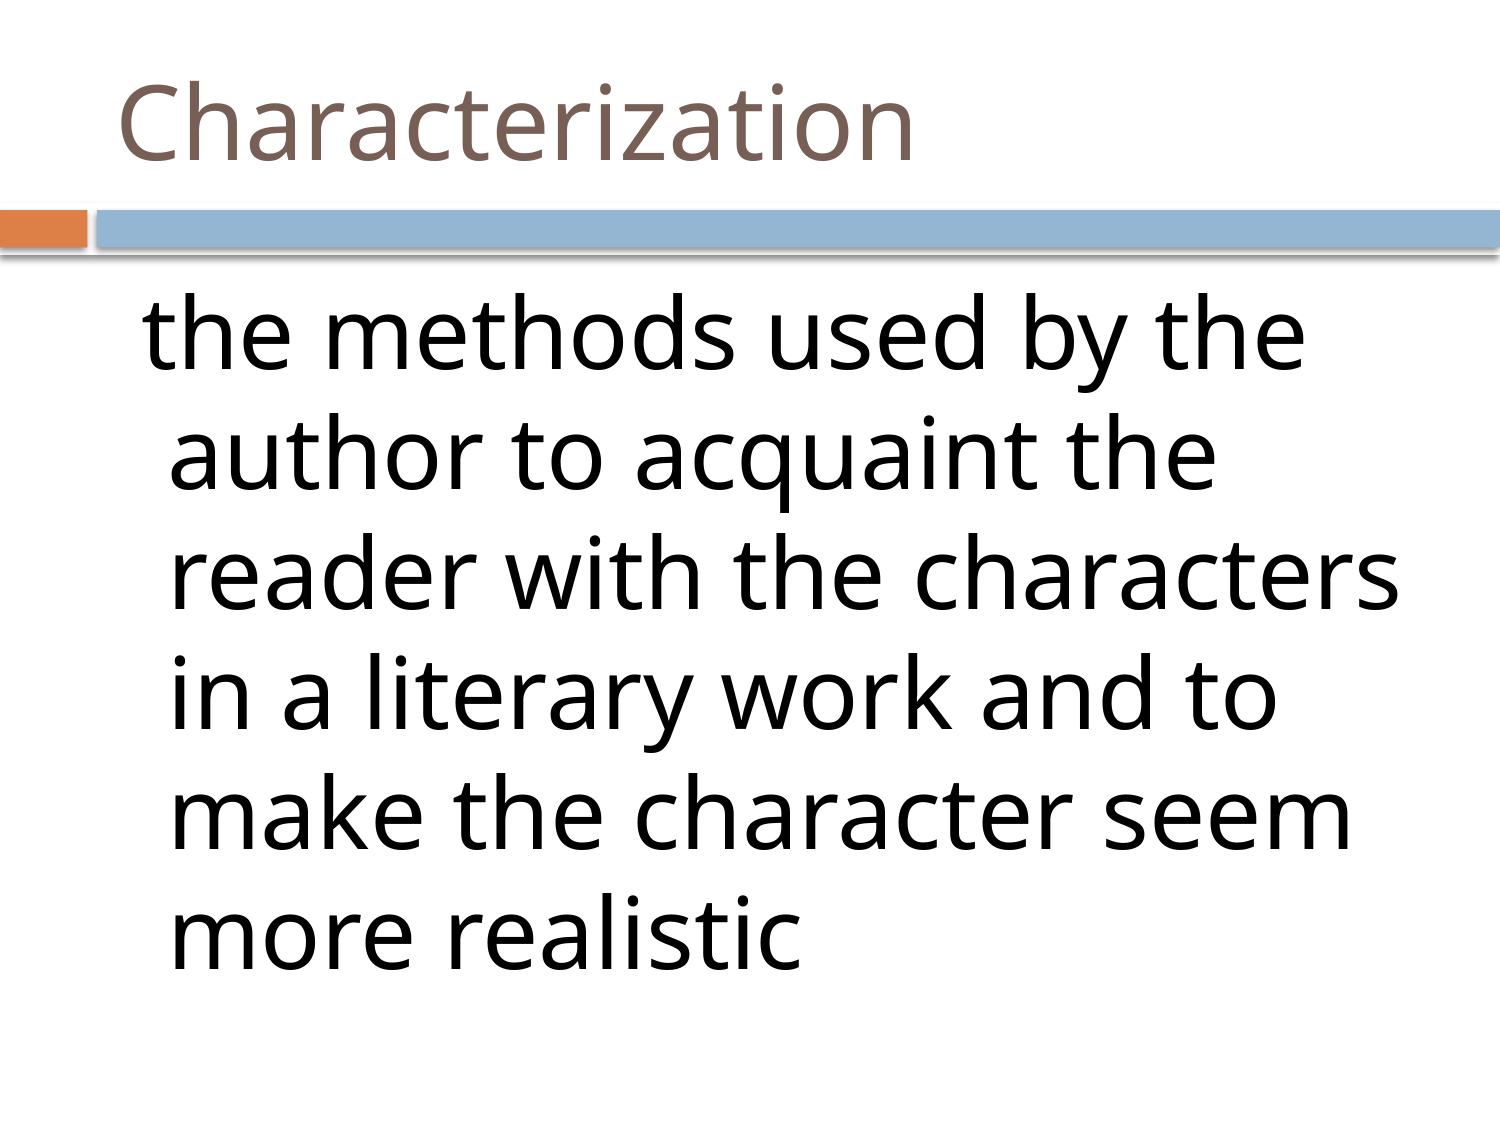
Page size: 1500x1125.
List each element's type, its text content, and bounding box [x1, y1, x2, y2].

title Characterization [100, 37, 1438, 200]
list the methods used by the author to acquaint the reader with the characters in a literary work and to make the character seem more realistic [100, 262, 1438, 1000]
